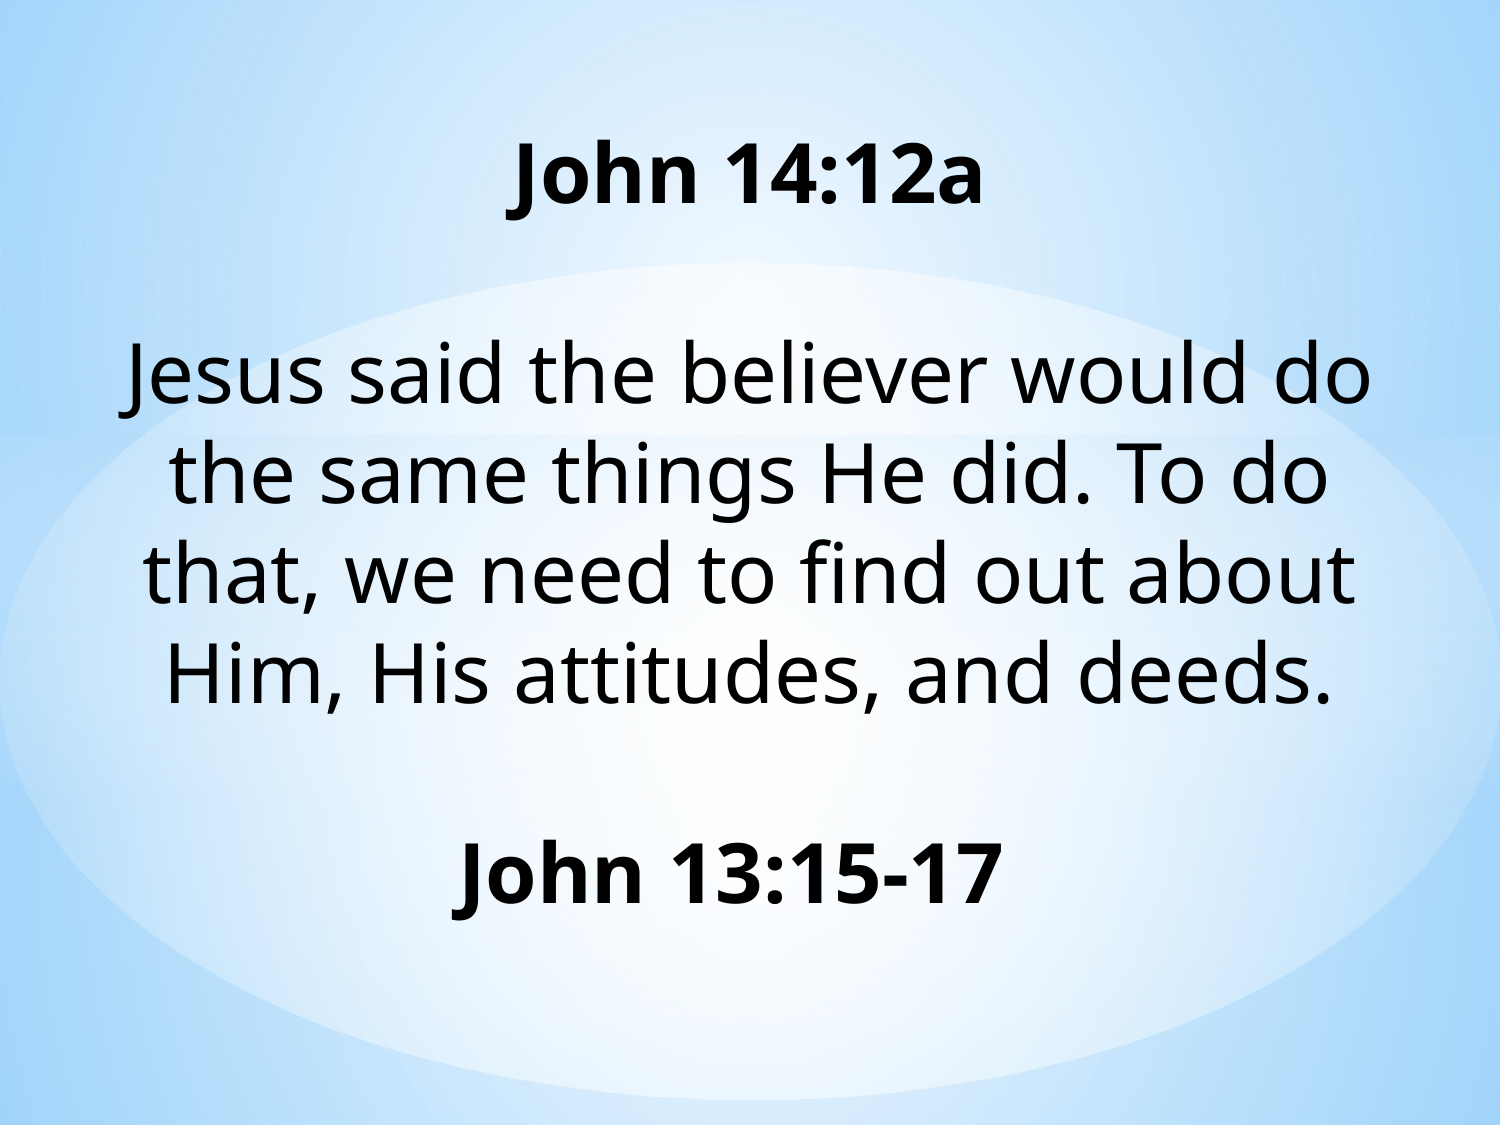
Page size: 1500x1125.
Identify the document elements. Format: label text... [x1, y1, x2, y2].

text_box John 14:12a Jesus said the believer would do the same things He did. To do that, we need to find out about Him, His attitudes, and deeds. [99, 112, 1400, 728]
text_box John 13:15-17 [362, 812, 1100, 928]
